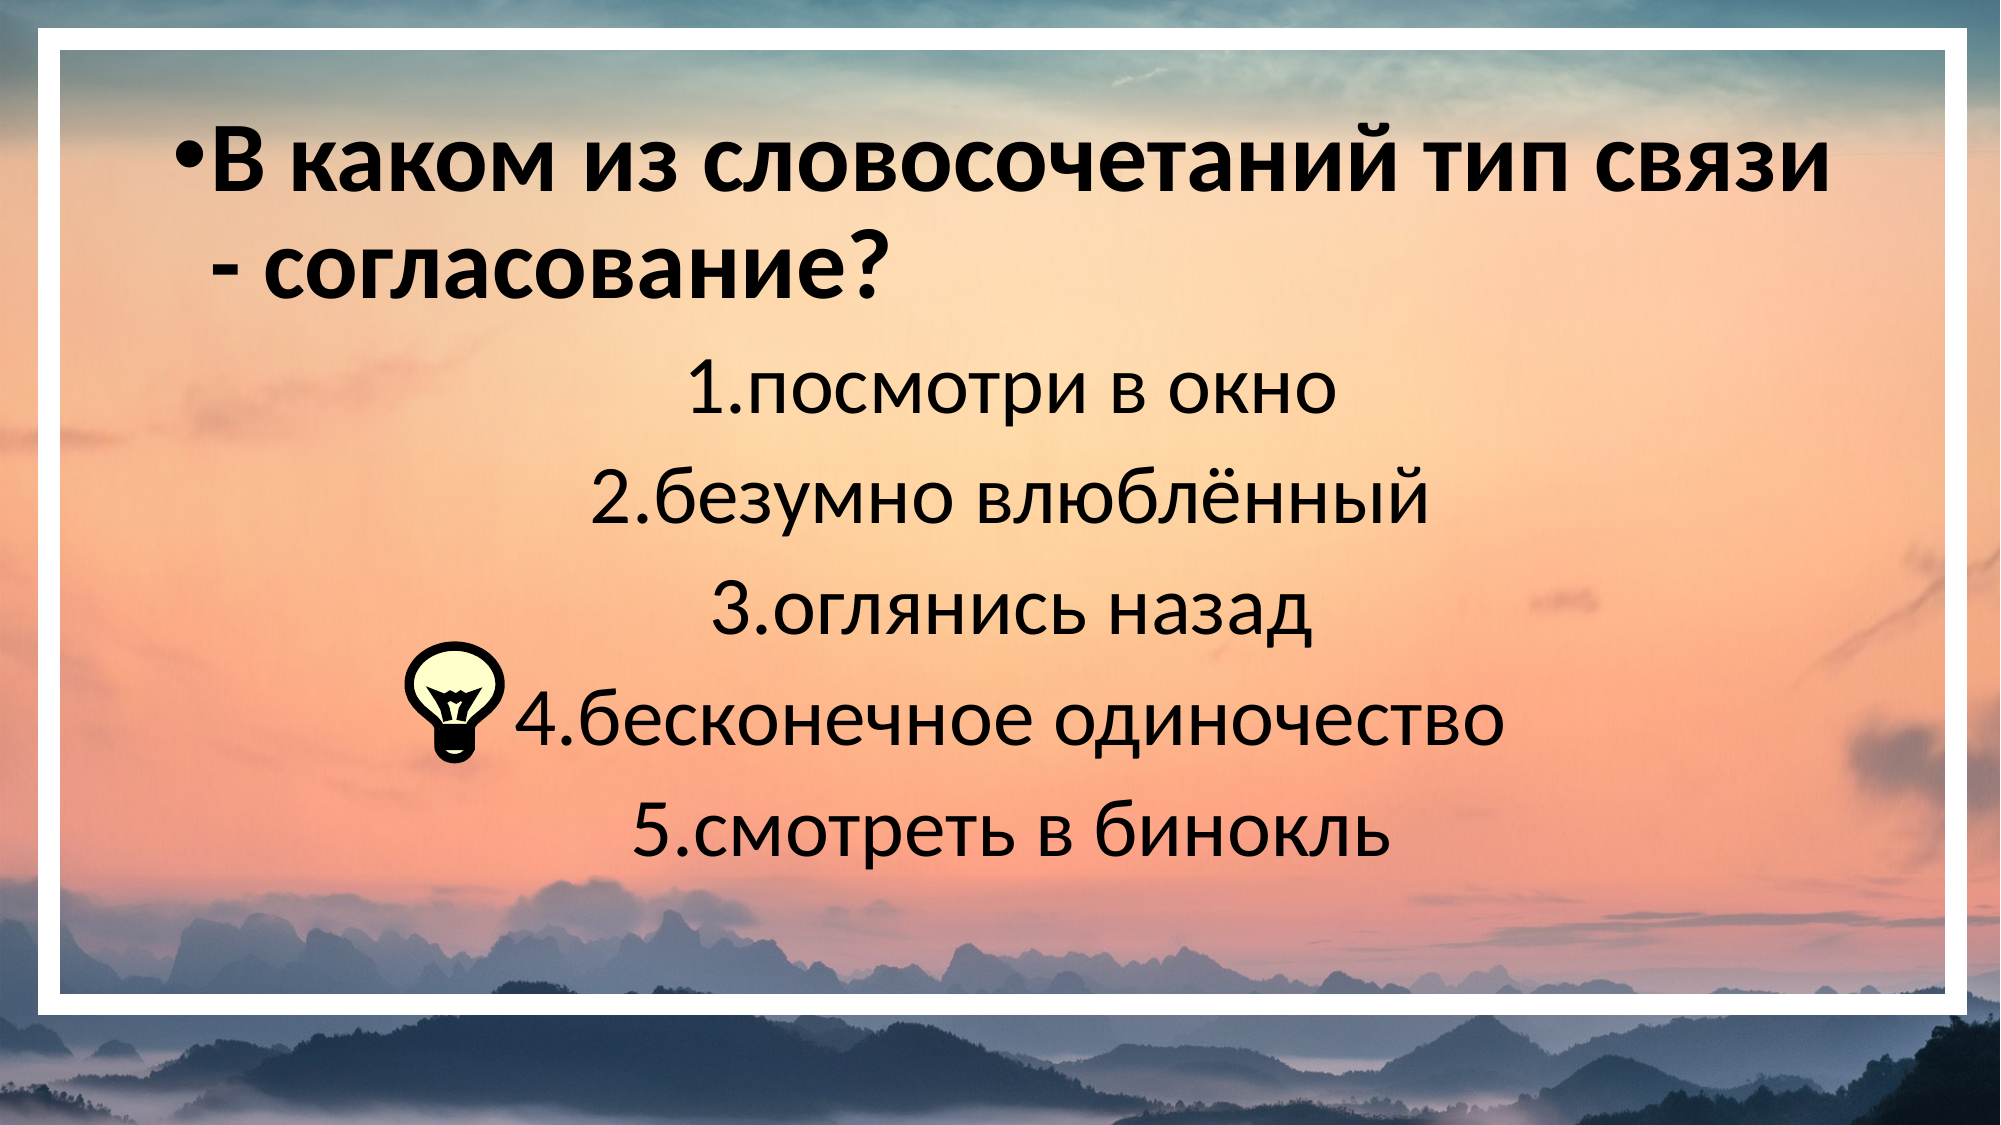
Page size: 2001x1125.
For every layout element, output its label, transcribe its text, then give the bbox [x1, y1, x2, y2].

picture [0, 0, 2000, 1125]
list В каком из словосочетаний тип связи - согласование? 1.посмотри в окно 2.безумно влюблённый 3.оглянись назад 4.бесконечное одиночество 5.смотреть в бинокль [157, 97, 1883, 930]
text_box [409, 646, 500, 759]
